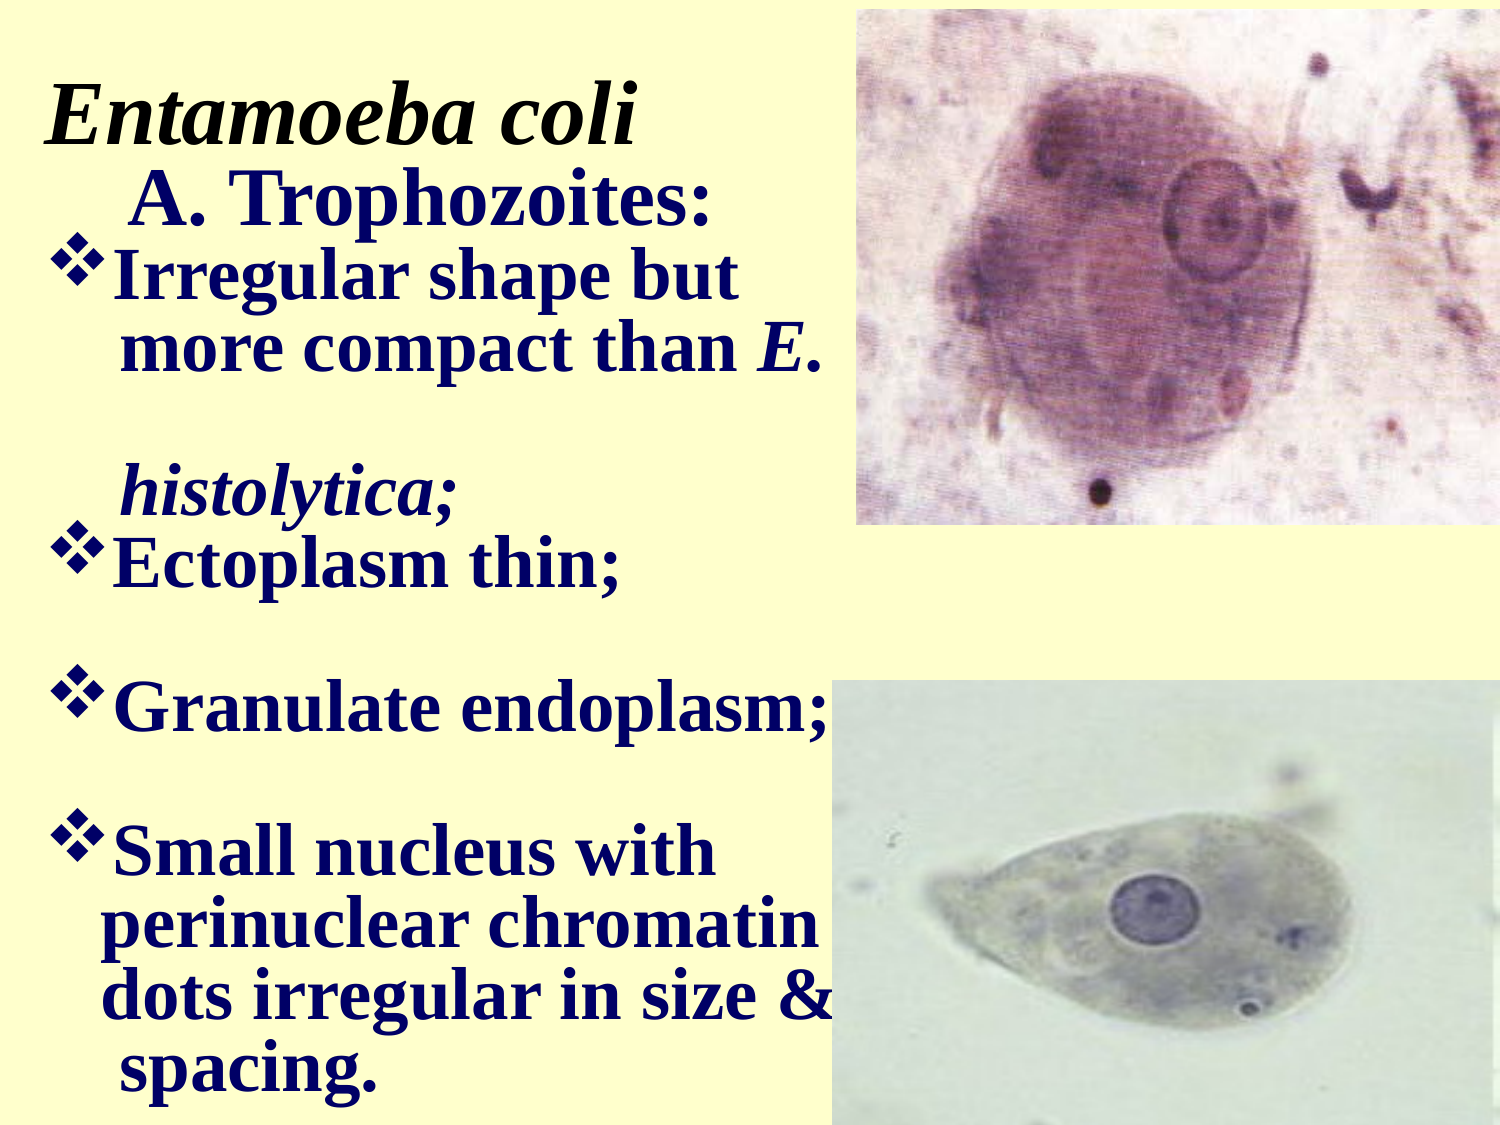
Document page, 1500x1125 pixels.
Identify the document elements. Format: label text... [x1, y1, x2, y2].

picture [832, 680, 1500, 1125]
picture [855, 9, 1500, 526]
text_box Entamoeba coli A. Trophozoites: Irregular shape but more compact than E. histolytica; Ectoplasm thin; Granulate endoplasm; Small nucleus with perinuclear chromatin dots irregular in size & spacing. [29, 66, 857, 1113]
